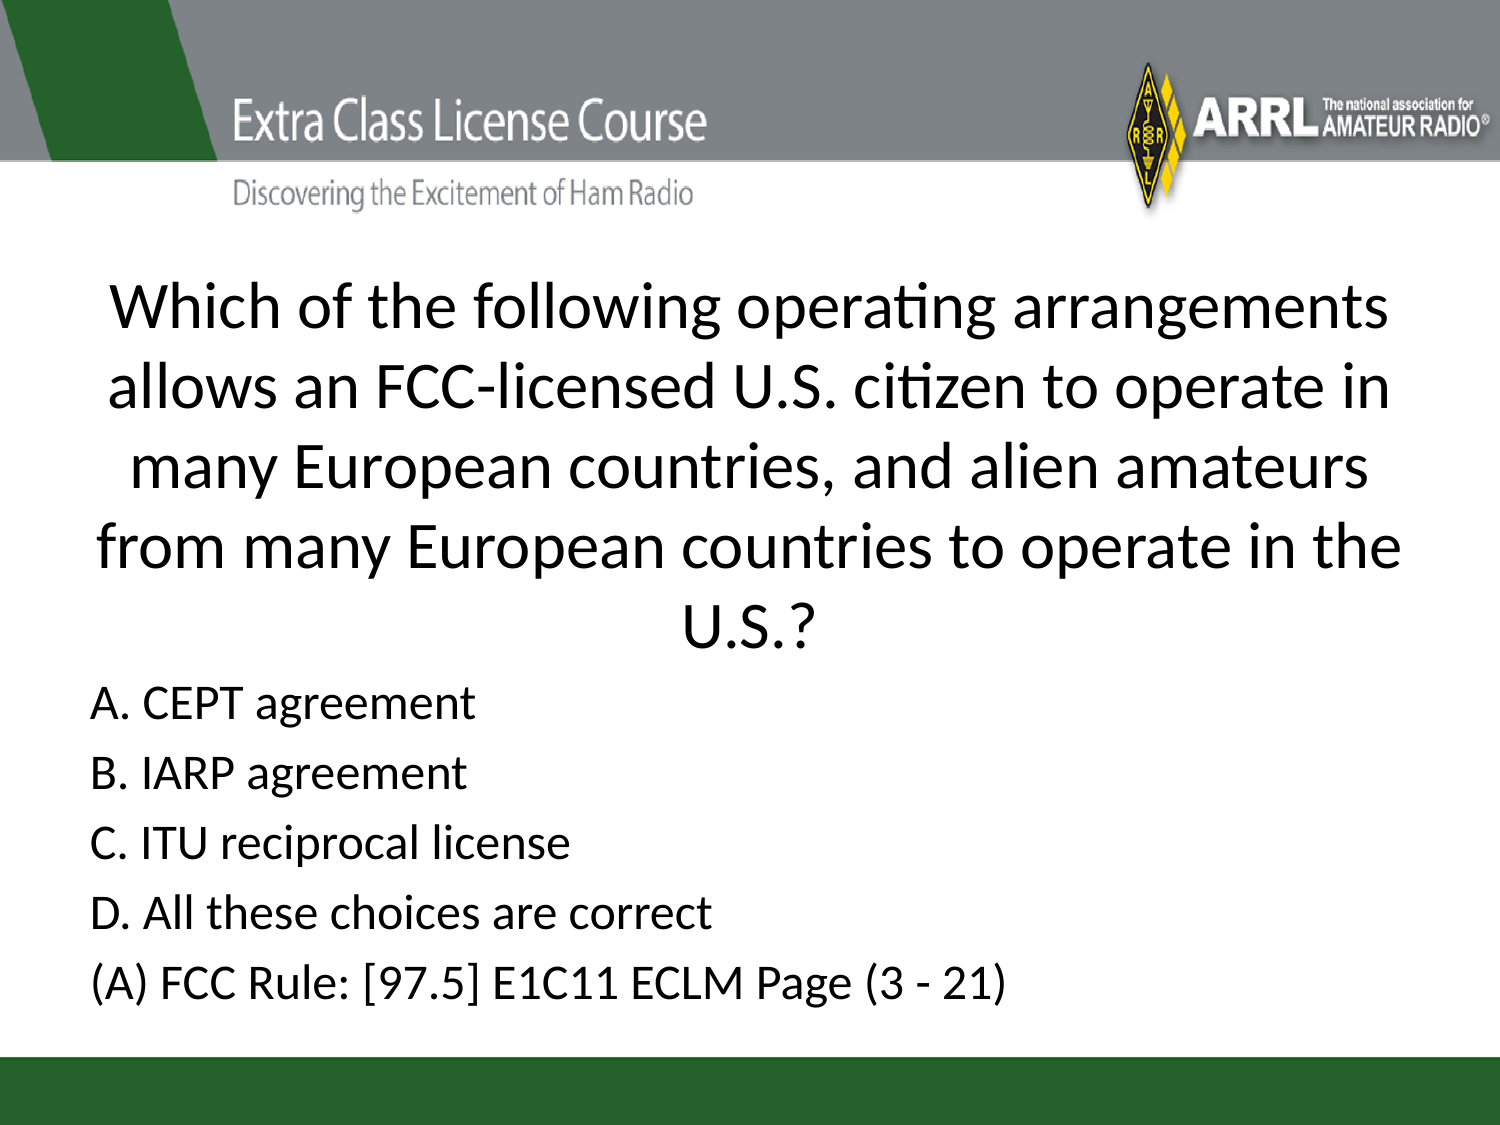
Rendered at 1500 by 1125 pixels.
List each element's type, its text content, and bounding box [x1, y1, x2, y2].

picture [0, 0, 1500, 1125]
list A. CEPT agreement B. IARP agreement C. ITU reciprocal license D. All these choices are correct (A) FCC Rule: [97.5] E1C11 ECLM Page (3 - 21) [75, 662, 1425, 1050]
title Which of the following operating arrangements allows an FCC-licensed U.S. citizen to operate in many European countries, and alien amateurs from many European countries to operate in the U.S.? [75, 254, 1425, 443]
